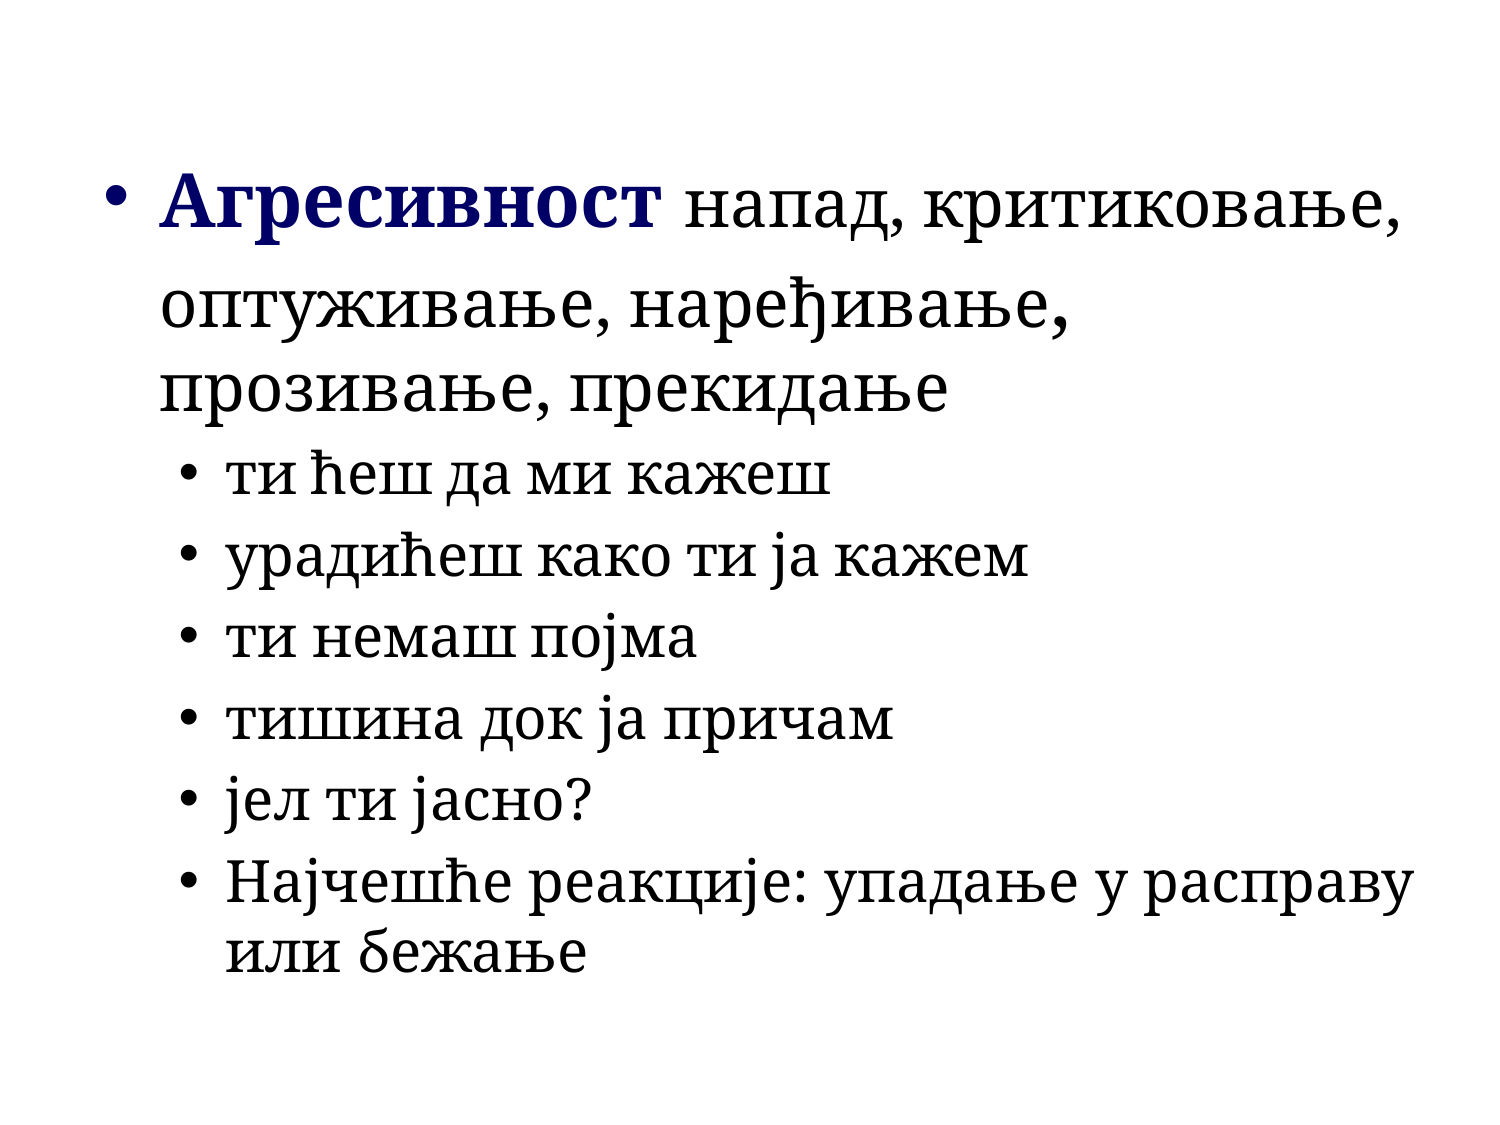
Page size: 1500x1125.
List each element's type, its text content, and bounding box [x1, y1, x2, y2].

list Агресивност напад, критиковање, оптуживање, наређивање, прозивање, прекидање ти ћеш да ми кажеш урадићеш како ти ја кажем ти немаш појма тишина док ја причам јел ти јасно? Најчешће реакције: упадање у расправу или бежање [88, 137, 1439, 1035]
